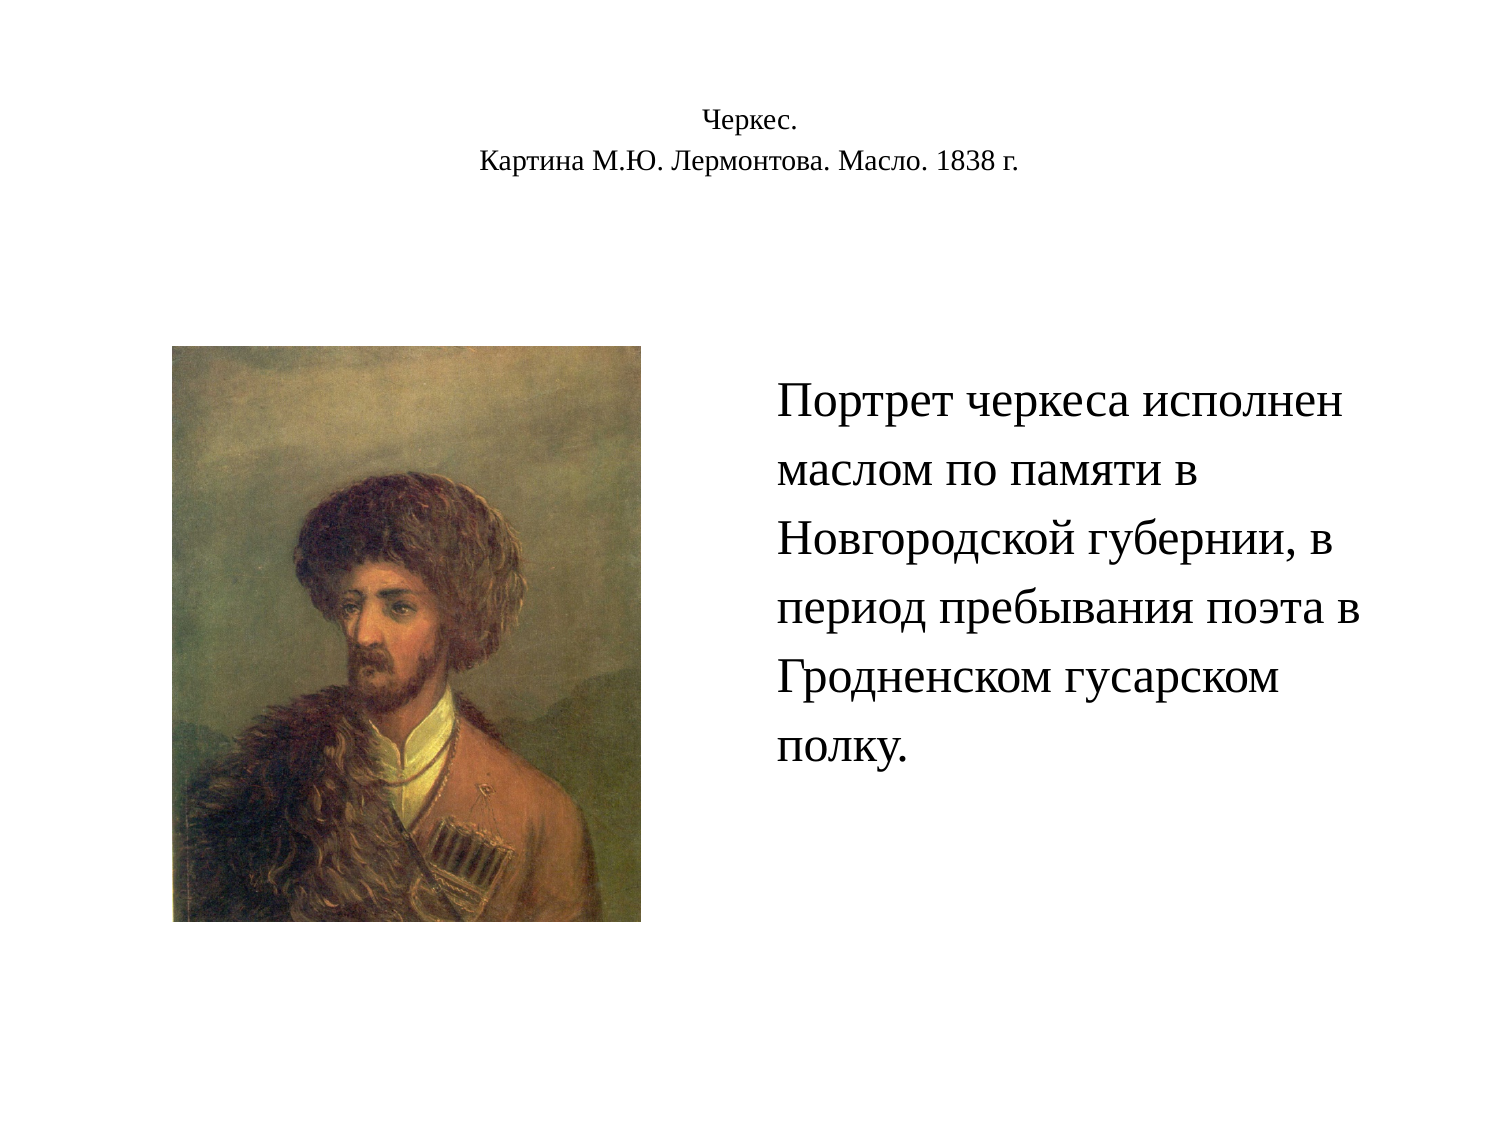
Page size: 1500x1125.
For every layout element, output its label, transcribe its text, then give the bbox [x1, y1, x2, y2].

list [171, 346, 641, 922]
list Портрет черкеса исполнен маслом по памяти в Новгородской губернии, в период пребывания поэта в Гродненском гусарском полку. [761, 349, 1425, 1093]
title Черкес. Картина М.Ю. Лермонтова. Масло. 1838 г. [75, 45, 1425, 233]
